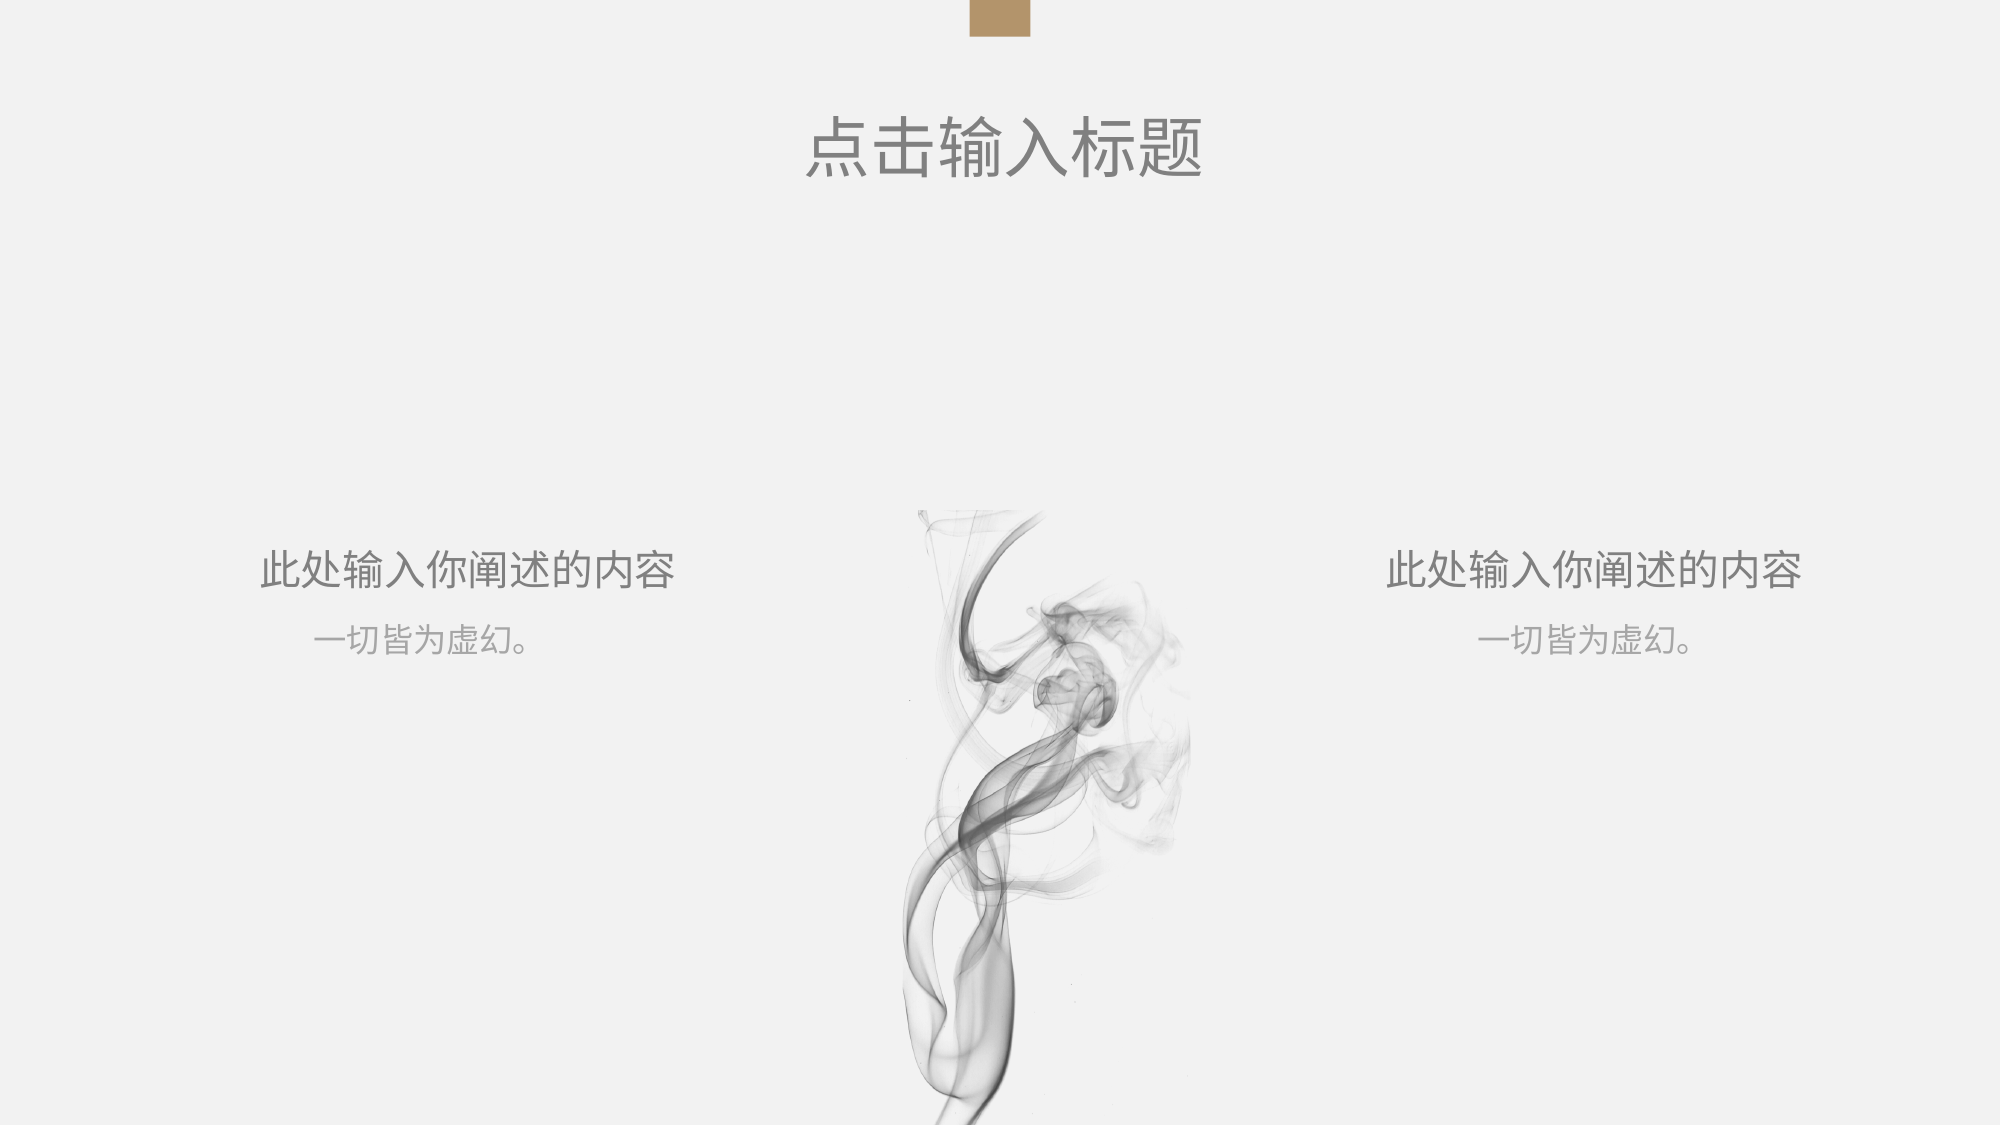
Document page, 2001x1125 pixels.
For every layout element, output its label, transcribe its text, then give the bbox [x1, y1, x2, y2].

text_box 一切皆为虚幻。 [1462, 611, 1726, 667]
text_box 一切皆为虚幻。 [298, 611, 562, 667]
text_box 此处输入你阐述的内容 [1370, 511, 1818, 602]
text_box [786, 404, 1214, 1125]
text_box [969, 0, 1031, 38]
text_box 此处输入你阐述的内容 [244, 511, 692, 602]
text_box 点击输入标题 [788, 98, 1220, 194]
